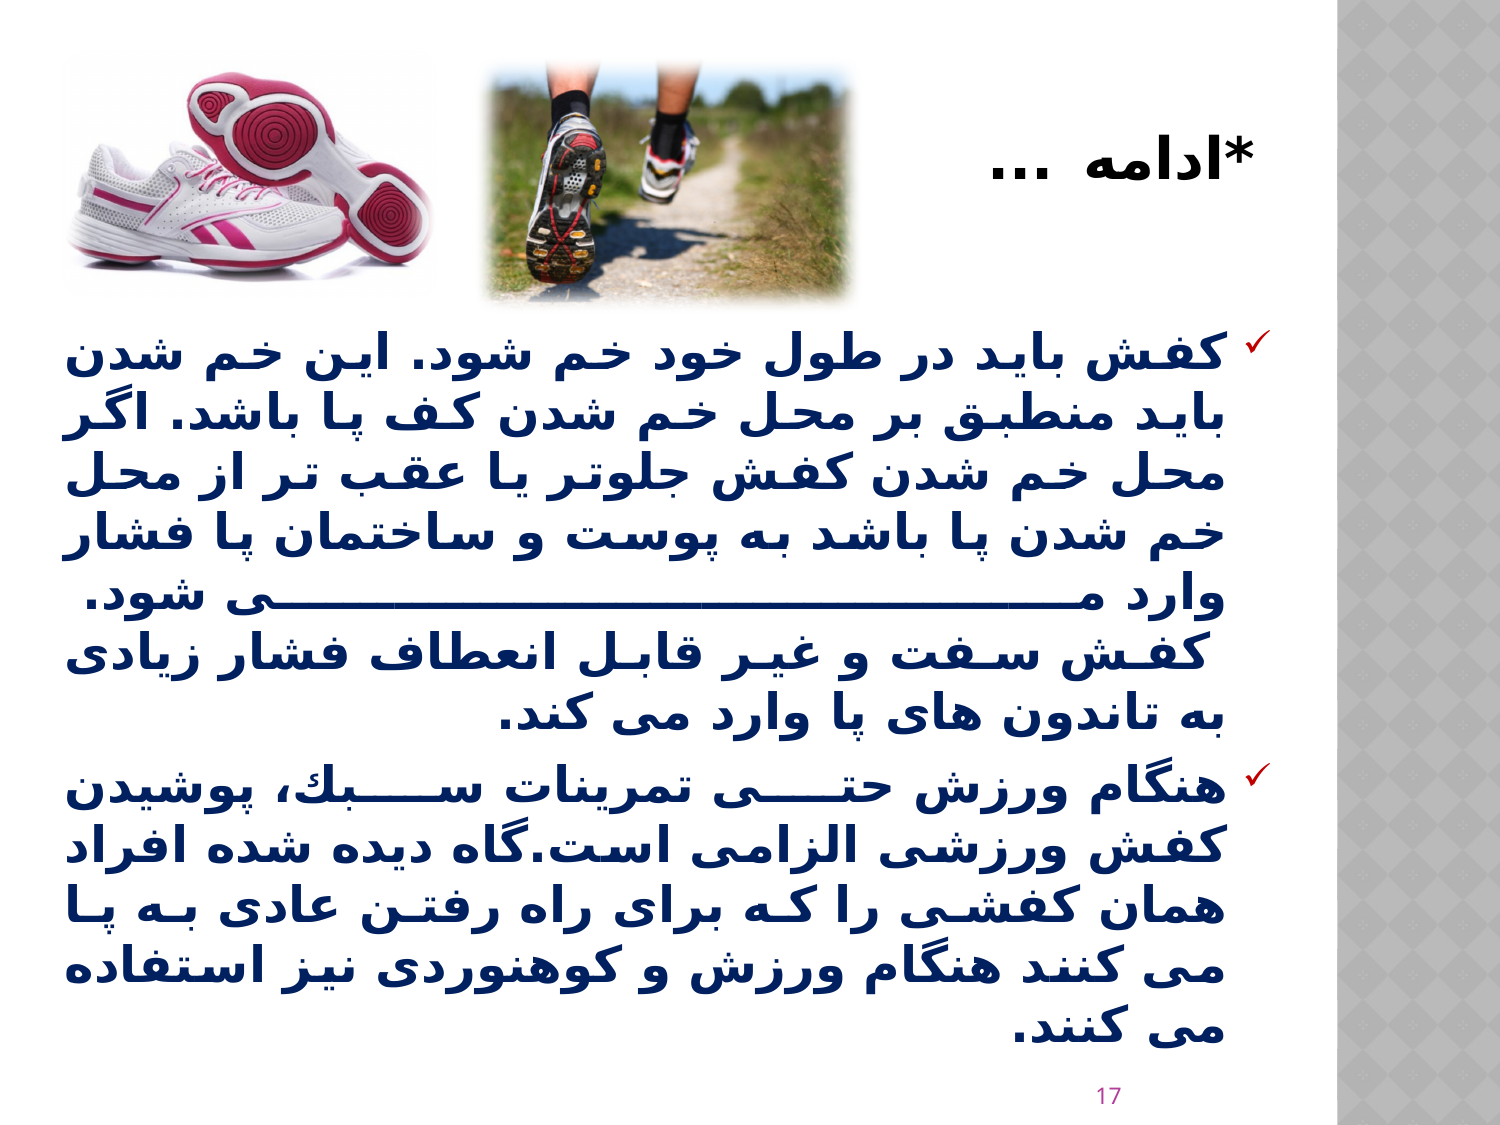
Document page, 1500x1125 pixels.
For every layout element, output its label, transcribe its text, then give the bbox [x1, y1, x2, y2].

slide_number 17 [1025, 1075, 1122, 1113]
list كفش باید در طول خود خم شود. این خم شدن باید منطبق بر محل خم شدن كف پا باشد. اگر محل خم شدن كفش جلوتر یا عقب تر از محل خم شدن پا باشد به پوست و ساختمان پا فشار وارد می شود. كفش سفت و غیر قابل انعطاف فشار زیادی به تاندون های پا وارد می كند. هنگام ورزش حتی تمرینات سبك، پوشیدن كفش ورزشی الزامی است.گاه دیده شده افراد همان كفشی را كه برای راه رفتن عادی به پا می كنند هنگام ورزش و كوهنوردی نیز استفاده می كنند. [50, 312, 1288, 1063]
picture [61, 49, 438, 300]
picture [474, 55, 863, 314]
title *ادامه ... [441, 52, 1263, 240]
